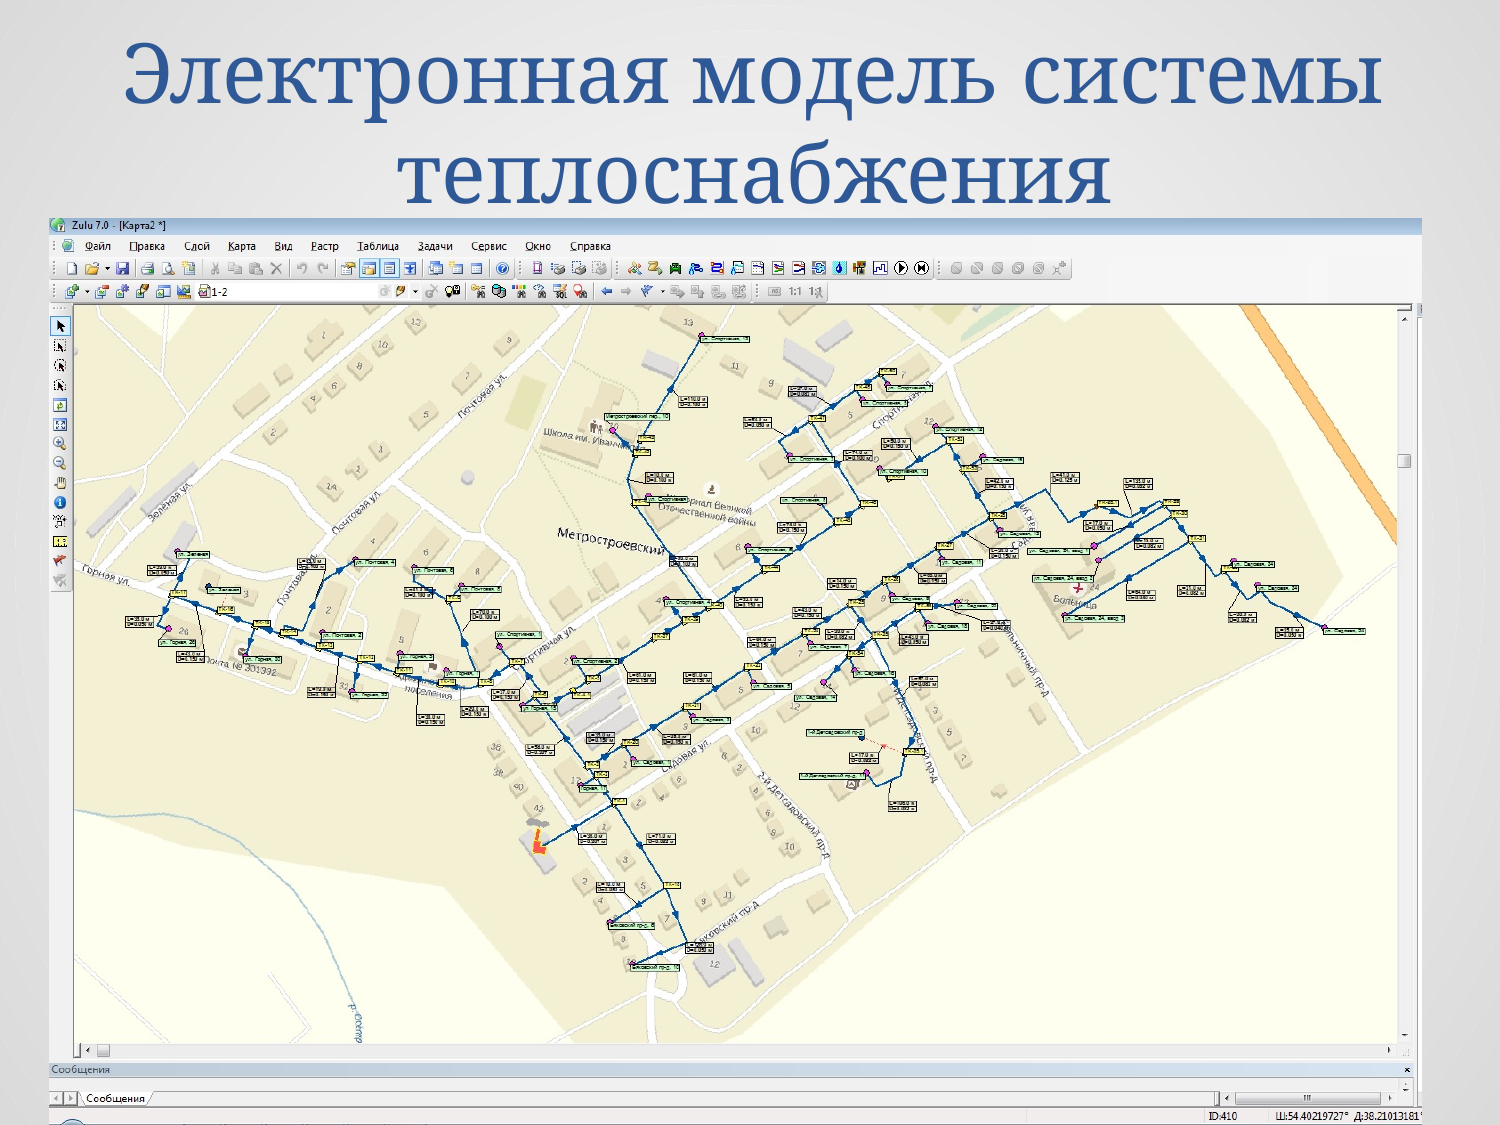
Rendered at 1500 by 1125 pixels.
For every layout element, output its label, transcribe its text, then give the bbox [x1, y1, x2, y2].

title Электронная модель системы теплоснабжения [63, 38, 1445, 229]
picture [49, 218, 1422, 1125]
